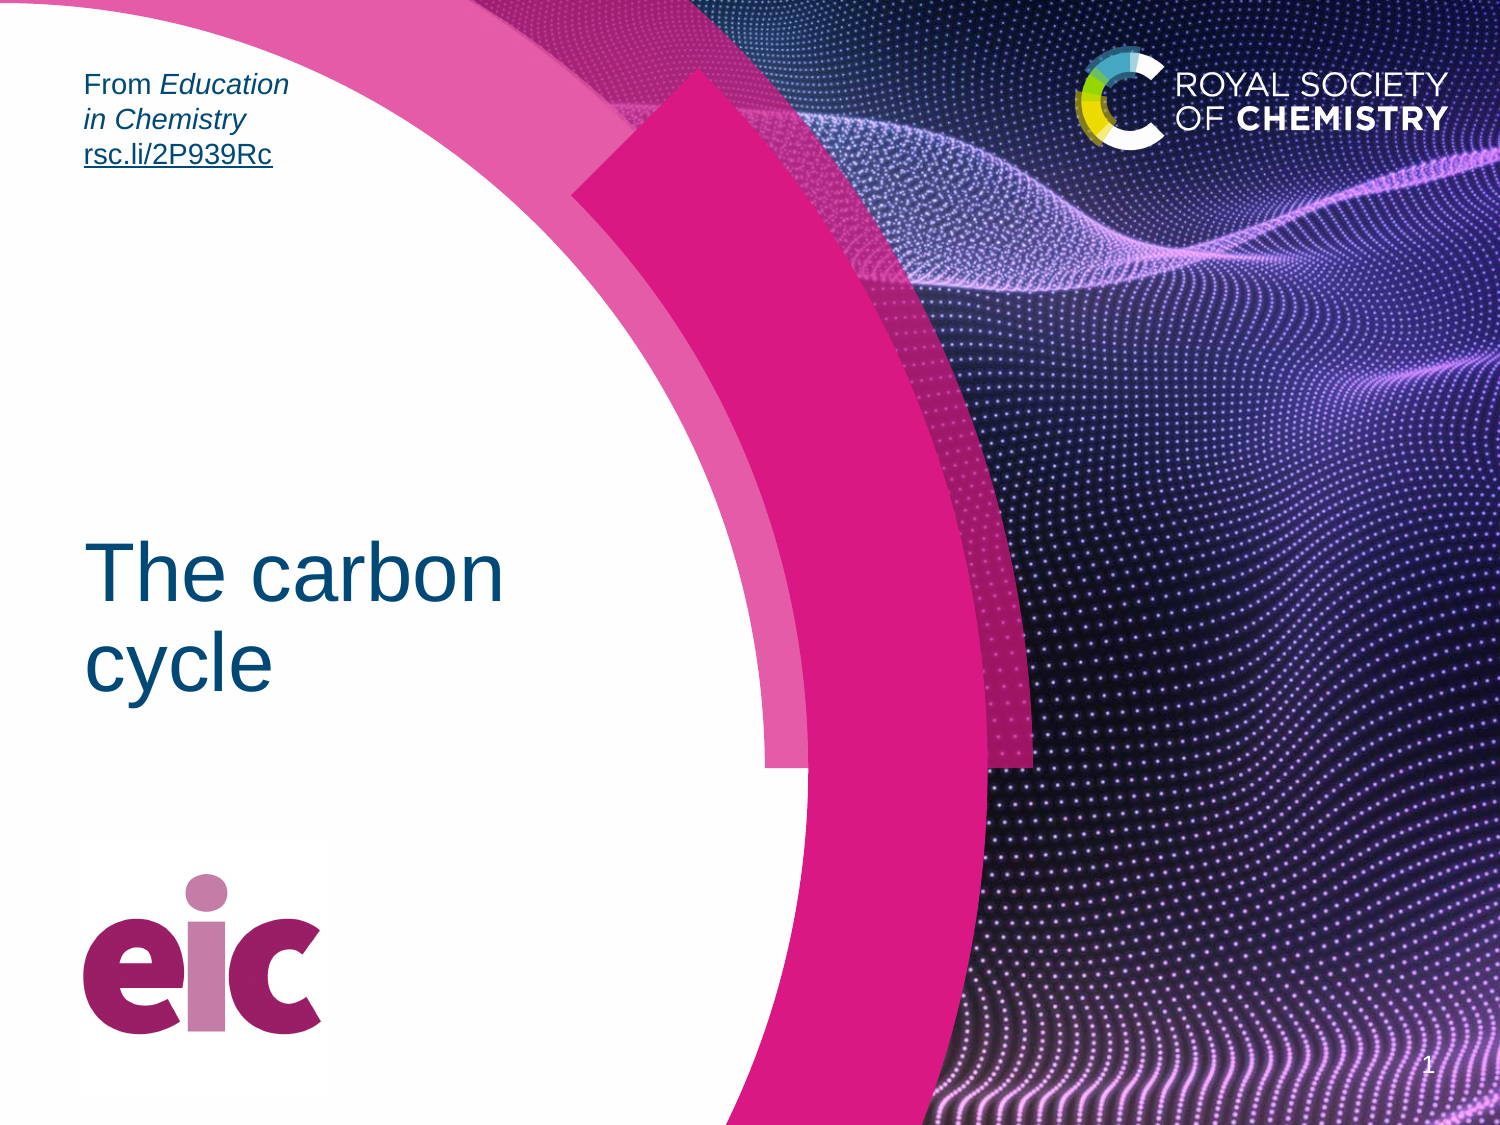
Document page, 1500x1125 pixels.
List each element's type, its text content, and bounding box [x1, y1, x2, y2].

slide_number 1 [1269, 1033, 1451, 1094]
picture [690, 0, 1500, 1125]
title The carbon cycle [69, 325, 699, 718]
text_box From Education in Chemistry rsc.li/2P939Rc [68, 57, 308, 178]
picture [73, 838, 330, 1095]
